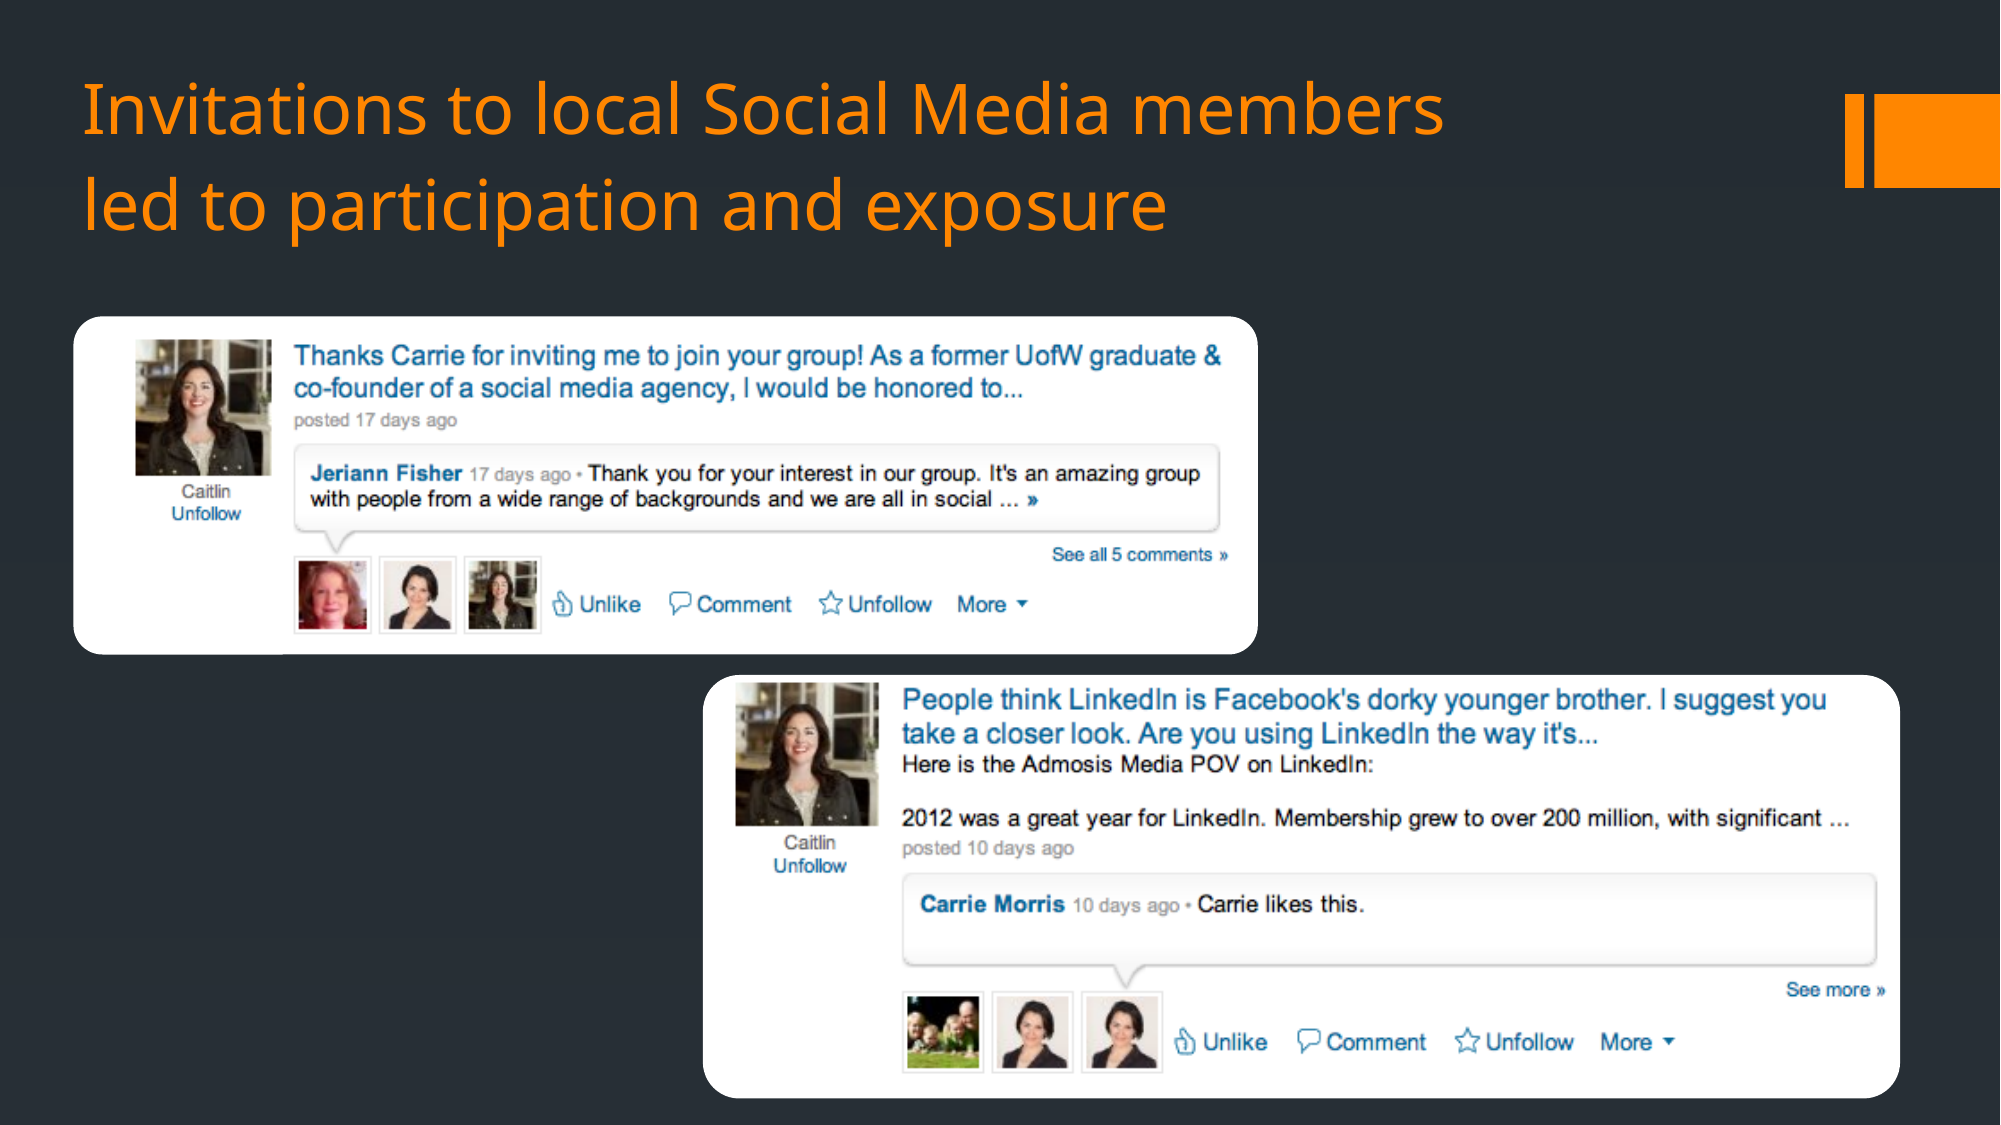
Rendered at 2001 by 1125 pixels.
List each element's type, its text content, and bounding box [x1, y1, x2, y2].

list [72, 315, 1259, 655]
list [702, 674, 1901, 1099]
title Invitations to local Social Media members led to participation and exposure [67, 0, 1507, 259]
